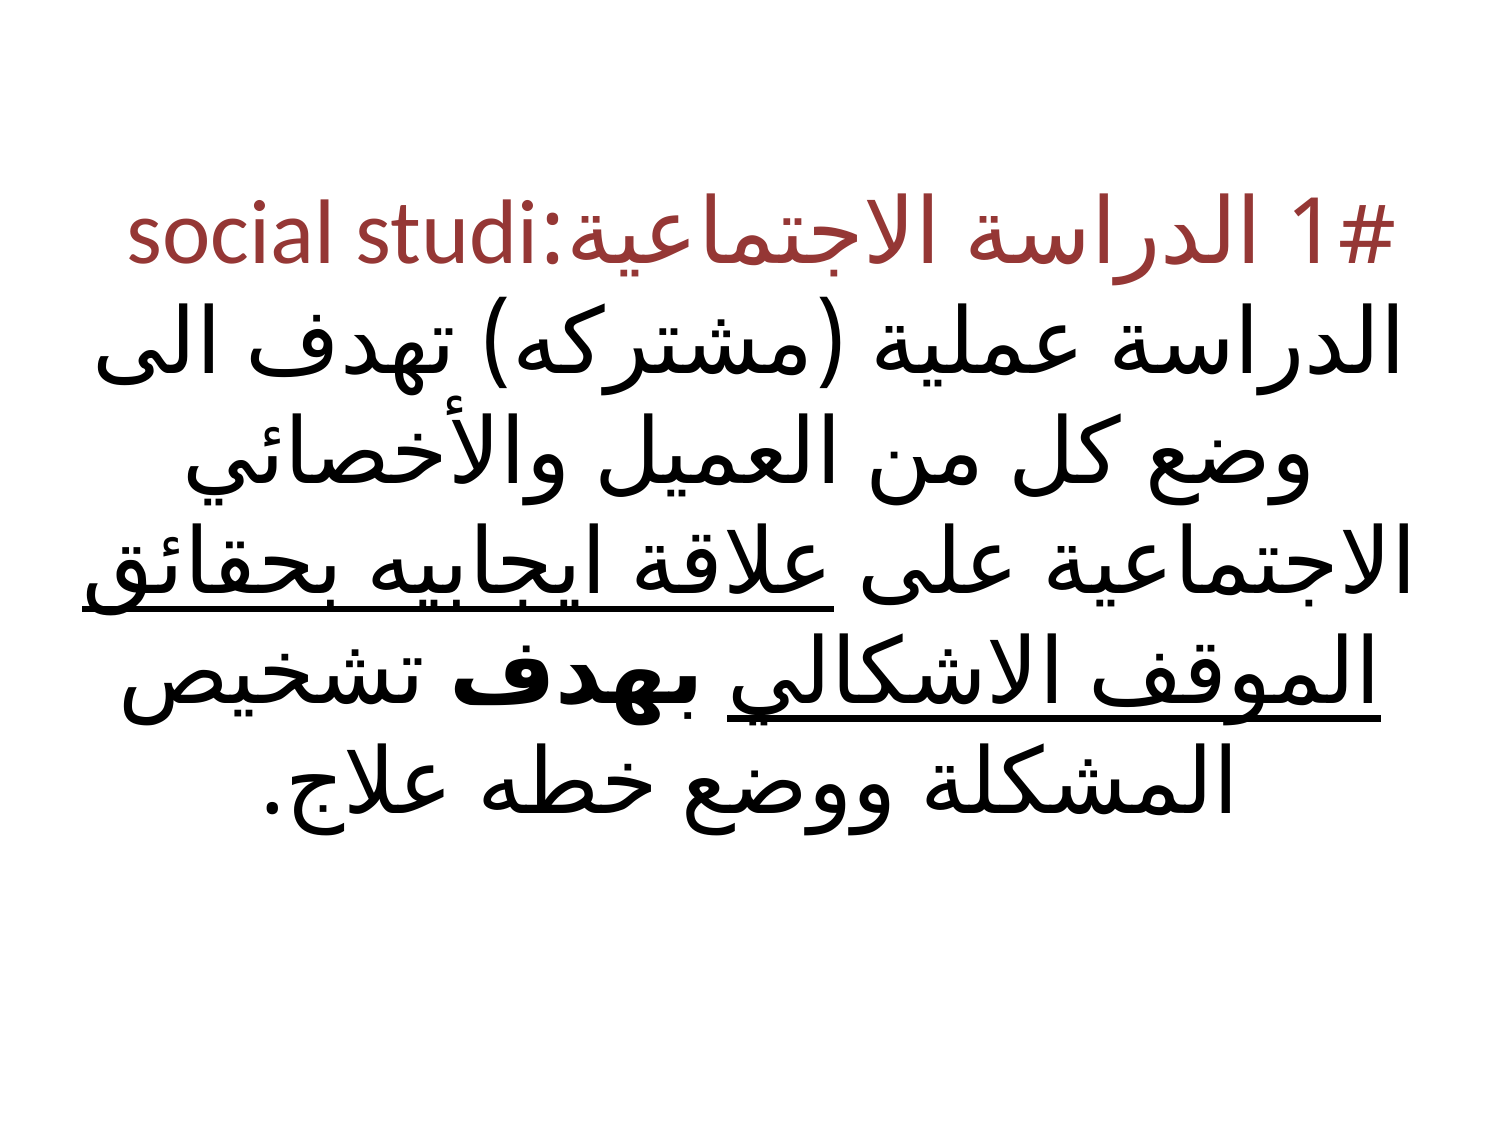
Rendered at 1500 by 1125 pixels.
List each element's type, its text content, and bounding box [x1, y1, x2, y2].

title 1# الدراسة الاجتماعية:social studi الدراسة عملية (مشتركه) تهدف الى وضع كل من العميل والأخصائي الاجتماعية على علاقة ايجابيه بحقائق الموقف الاشكالي بهدف تشخيص المشكلة ووضع خطه علاج. [29, 30, 1471, 1083]
